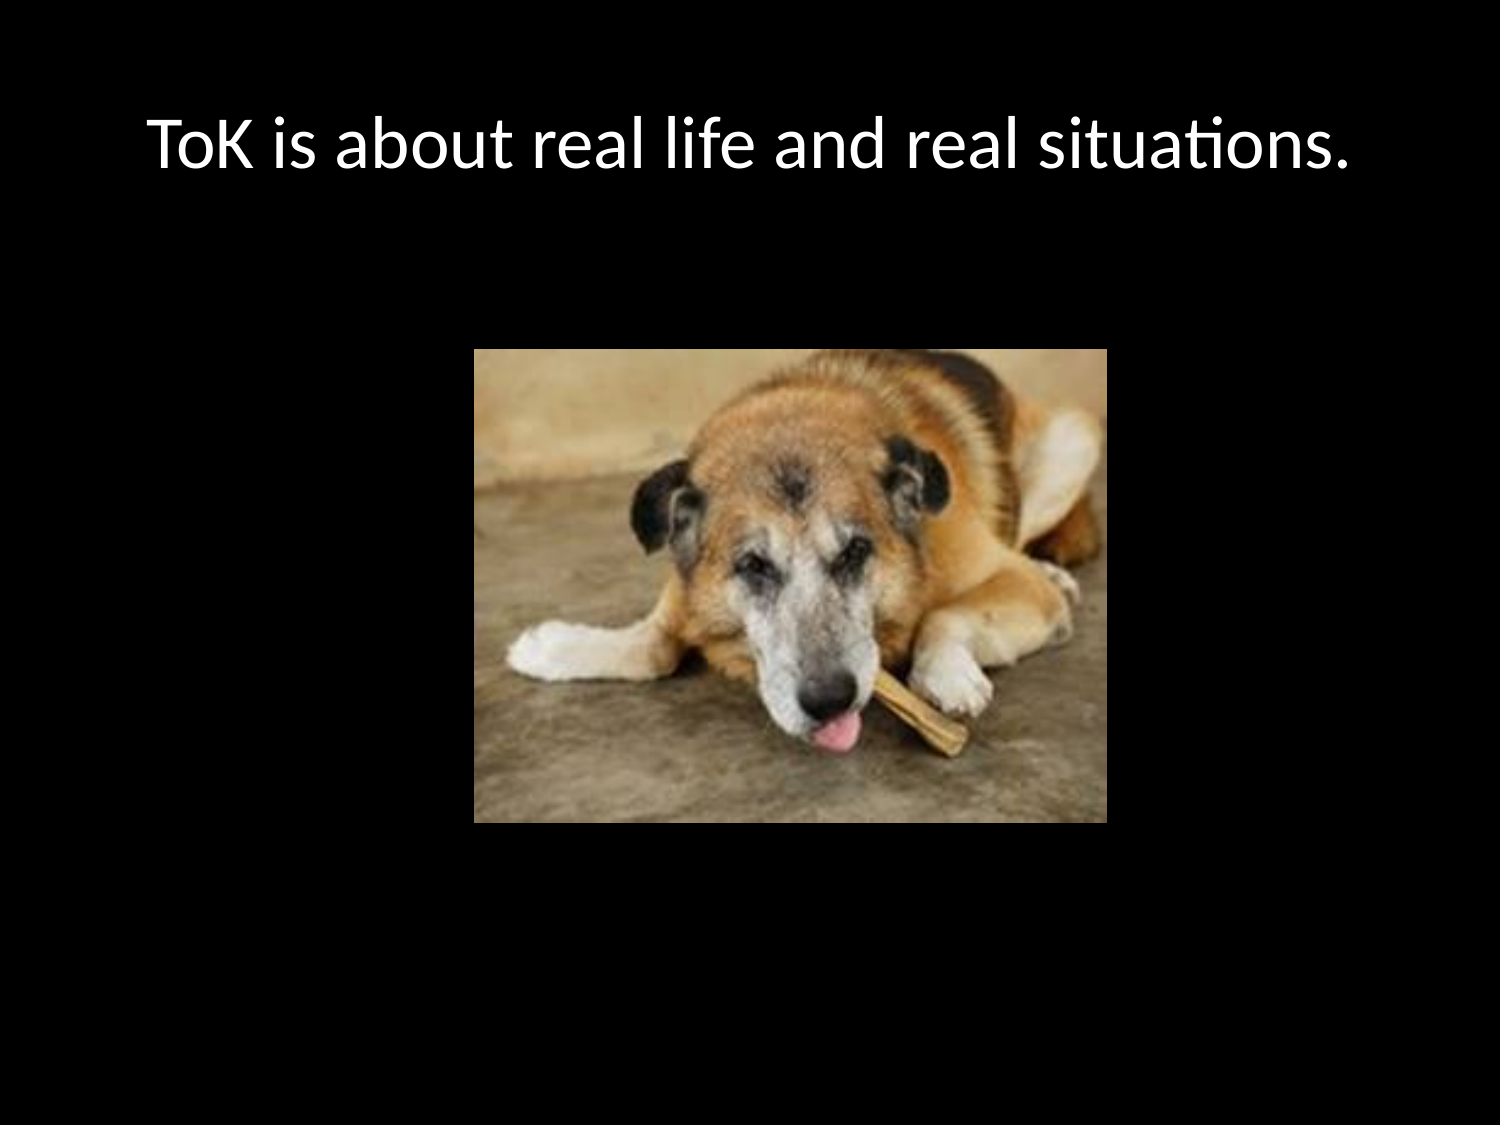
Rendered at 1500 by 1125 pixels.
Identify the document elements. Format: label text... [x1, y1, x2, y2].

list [474, 349, 1107, 823]
title ToK is about real life and real situations. [75, 45, 1425, 233]
